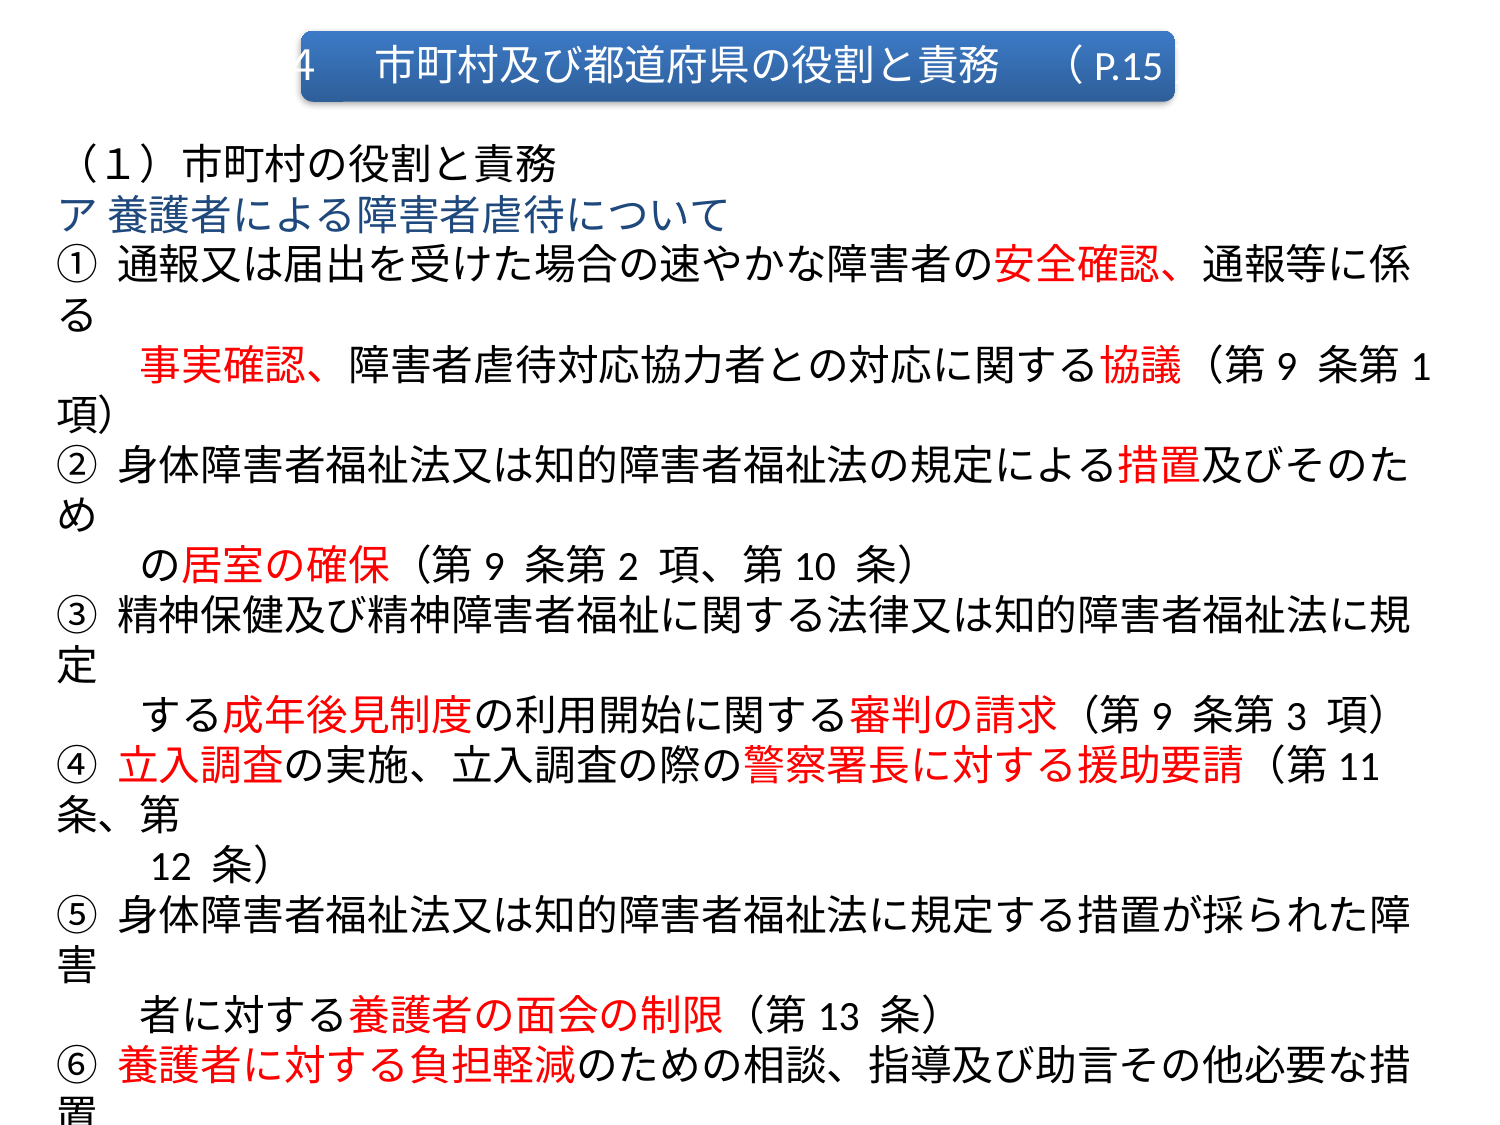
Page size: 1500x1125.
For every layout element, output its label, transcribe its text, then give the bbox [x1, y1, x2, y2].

text_box ４ 市町村及び都道府県の役割と責務 （P.15） （１）市町村の役割と責務 ア 養護者による障害者虐待について ① 通報又は届出を受けた場合の速やかな障害者の安全確認、通報等に係る 事実確認、障害者虐待対応協力者との対応に関する協議（第9 条第1 項） ② 身体障害者福祉法又は知的障害者福祉法の規定による措置及びそのため の居室の確保（第9 条第2 項、第10 条） ③ 精神保健及び精神障害者福祉に関する法律又は知的障害者福祉法に規定 する成年後見制度の利用開始に関する審判の請求（第9 条第3 項） ④ 立入調査の実施、立入調査の際の警察署長に対する援助要請（第11 条、第 12 条） ⑤ 身体障害者福祉法又は知的障害者福祉法に規定する措置が採られた障害 者に対する養護者の面会の制限（第13 条） ⑥ 養護者に対する負担軽減のための相談、指導及び助言その他必要な措置 並びに障害者が短期間養護を受ける居室の確保（第14 条第１項・第2 項） ⑦ 関係機関、民間団体等との連携協力体制の整備（第35 条） [41, 30, 1456, 1125]
